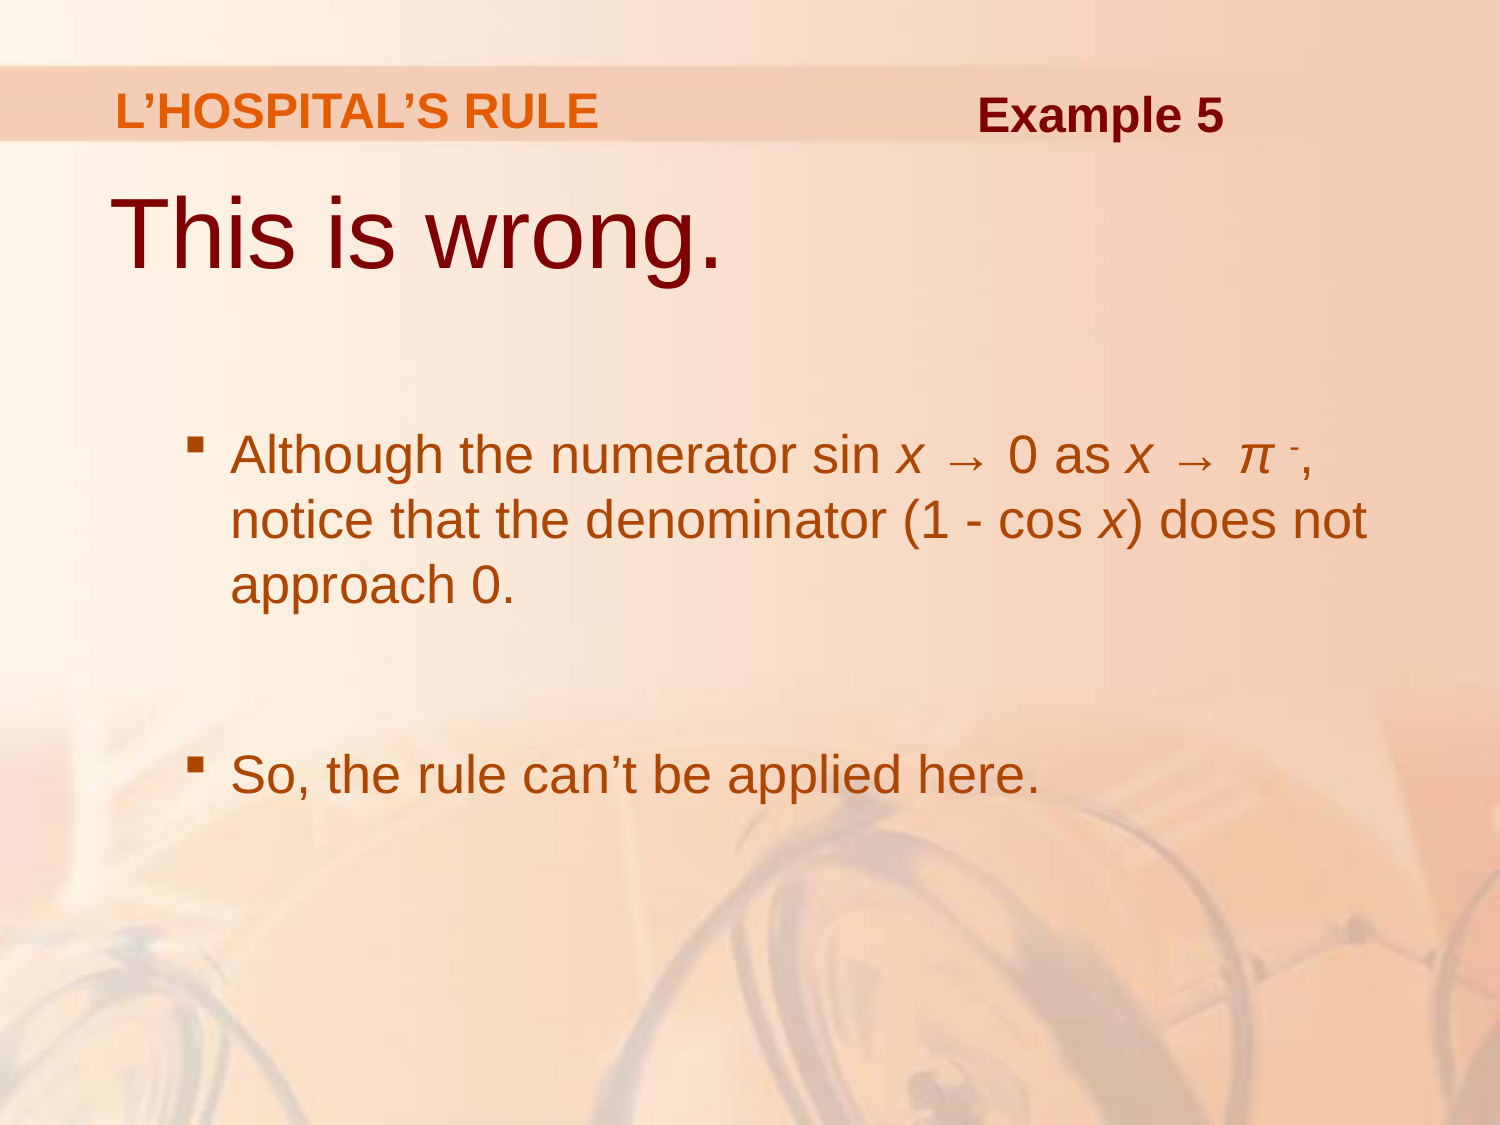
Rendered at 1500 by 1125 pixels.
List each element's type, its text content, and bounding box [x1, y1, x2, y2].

picture [0, 0, 1500, 1125]
text_box Example 5 [962, 74, 1425, 150]
title L’HOSPITAL’S RULE [99, 60, 976, 158]
list This is wrong. Although the numerator sin x → 0 as x → π -, notice that the denominator (1 - cos x) does not approach 0. So, the rule can’t be applied here. [93, 124, 1500, 1088]
